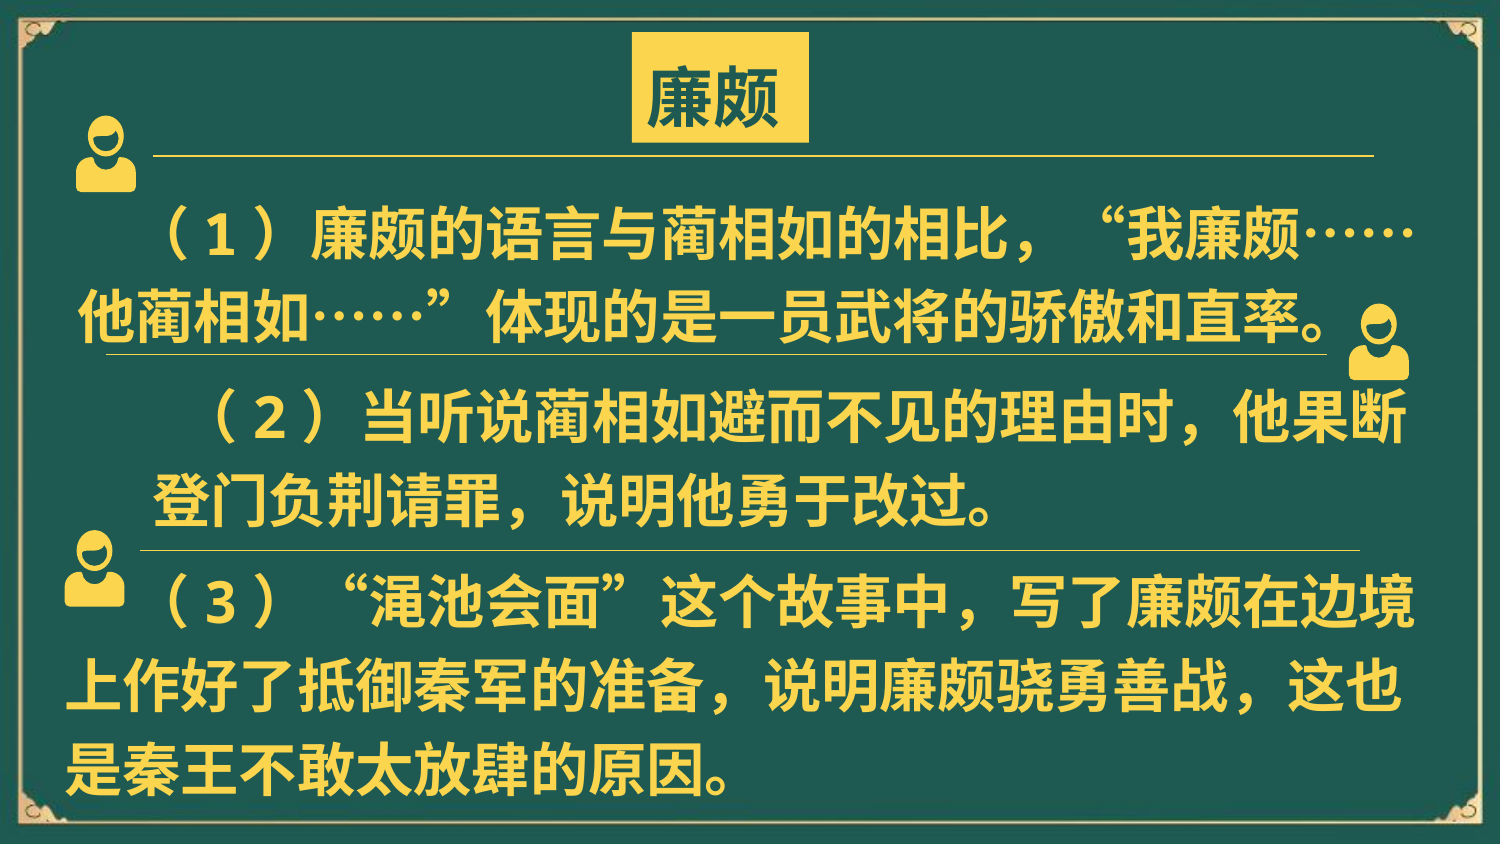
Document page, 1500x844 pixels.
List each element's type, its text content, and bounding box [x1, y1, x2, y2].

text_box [62, 115, 1465, 361]
picture [0, 0, 1500, 844]
text_box 廉颇 [631, 32, 809, 113]
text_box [106, 303, 1465, 533]
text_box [49, 529, 1451, 803]
